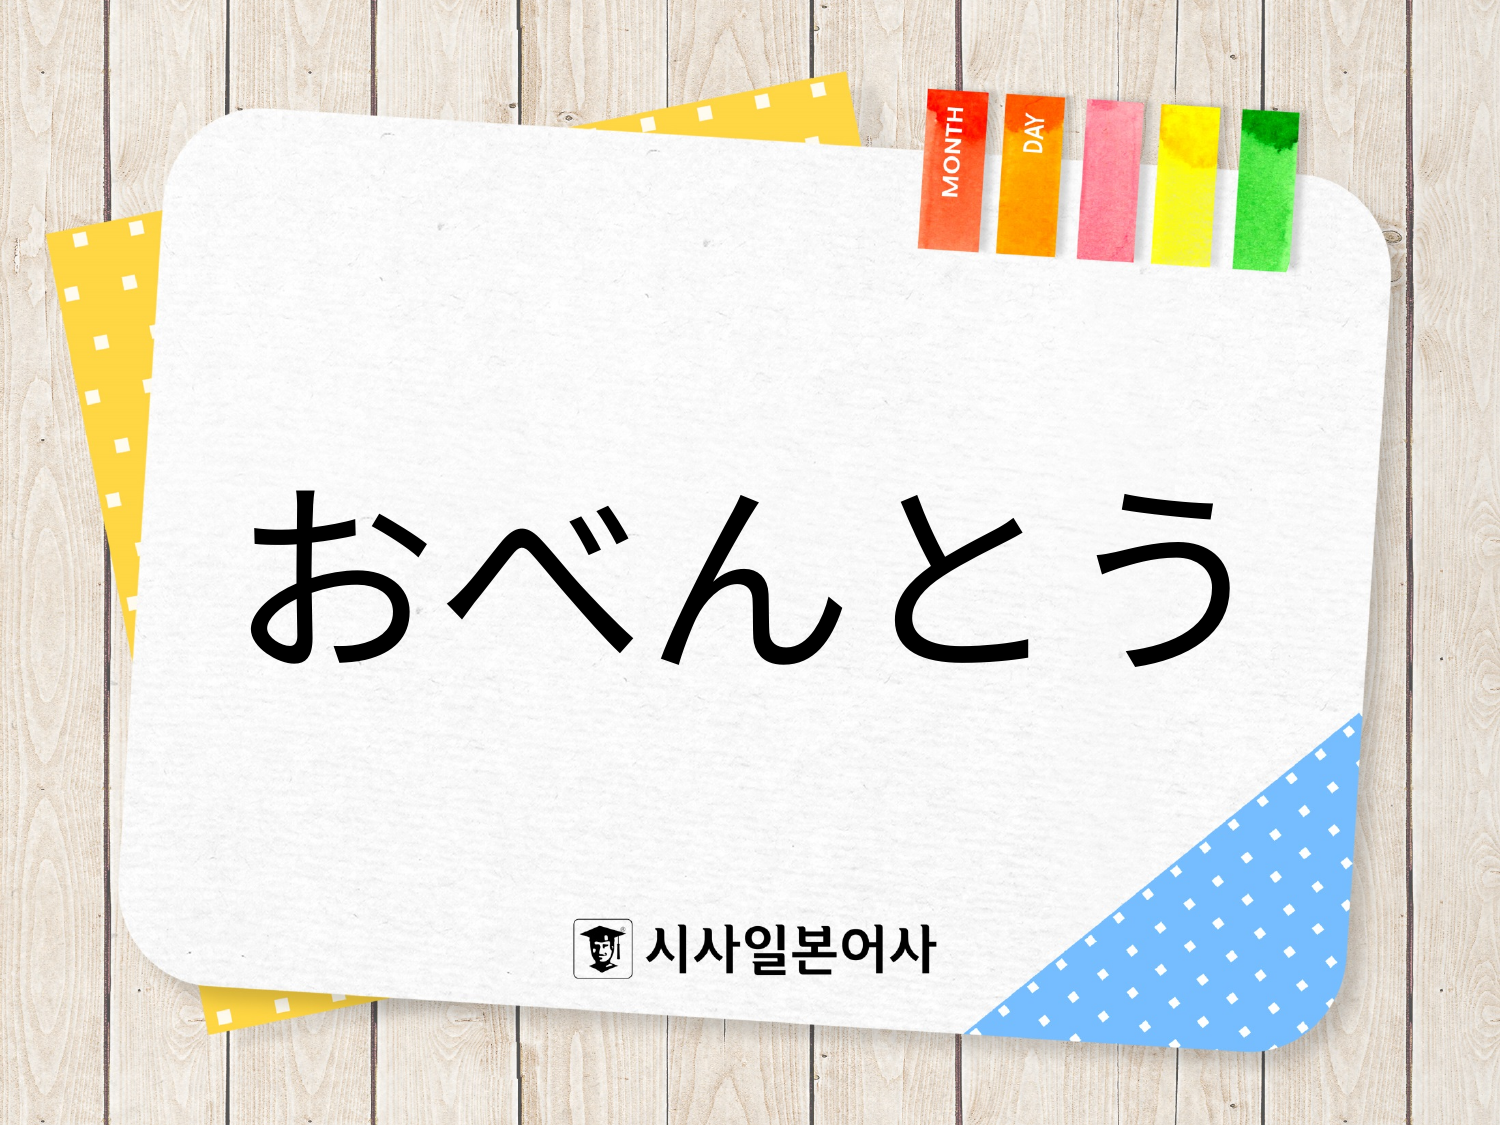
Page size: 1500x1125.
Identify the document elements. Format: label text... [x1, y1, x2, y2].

title おべんとう [75, 338, 1425, 811]
picture [0, 0, 1500, 1125]
